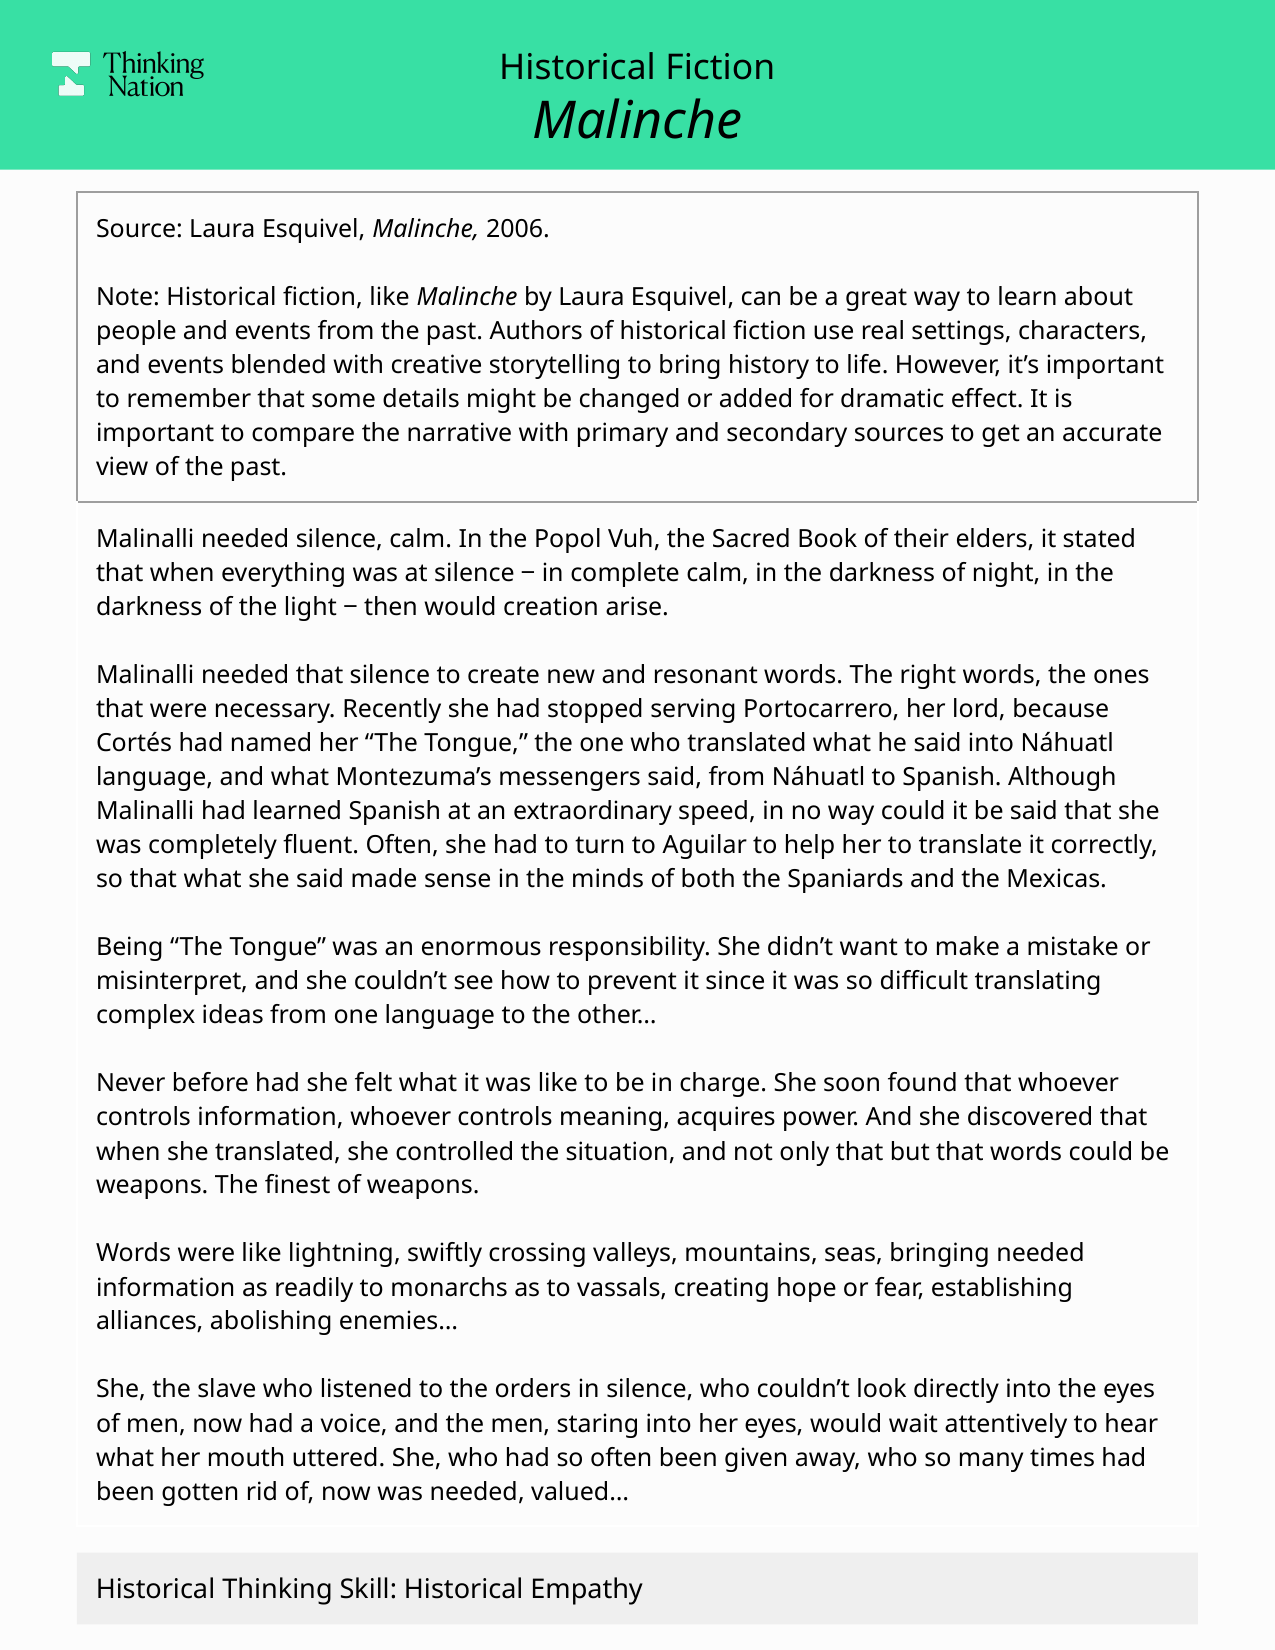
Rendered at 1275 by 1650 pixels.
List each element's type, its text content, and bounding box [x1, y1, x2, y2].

table_header Source: Laura Esquivel, Malinche, 2006. Note: Historical fiction, like Malinche by Laura Esquivel, can be a great way to learn about people and events from the past. Authors of historical fiction use real settings, characters, and events blended with creative storytelling to bring history to life. However, it’s important to remember that some details might be changed or added for dramatic effect. It is important to compare the narrative with primary and secondary sources to get an accurate view of the past. [78, 193, 1197, 501]
table_cell Malinalli needed silence, calm. In the Popol Vuh, the Sacred Book of their elders, it stated that when everything was at silence ‒ in complete calm, in the darkness of night, in the darkness of the light ‒ then would creation arise. Malinalli needed that silence to create new and resonant words. The right words, the ones that were necessary. Recently she had stopped serving Portocarrero, her lord, because Cortés had named her “The Tongue,” the one who translated what he said into Náhuatl language, and what Montezuma’s messengers said, from Náhuatl to Spanish. Although Malinalli had learned Spanish at an extraordinary speed, in no way could it be said that she was completely fluent. Often, she had to turn to Aguilar to help her to translate it correctly, so that what she said made sense in the minds of both the Spaniards and the Mexicas. Being “The Tongue” was an enormous responsibility. She didn’t want to make a mistake or misinterpret, and she couldn’t see how to prevent it since it was so difficult translating complex ideas from one language to the other… Never before had she felt what it was like to be in charge. She soon found that whoever controls information, whoever controls meaning, acquires power. And she discovered that when she translated, she controlled the situation, and not only that but that words could be weapons. The finest of weapons. Words were like lightning, swiftly crossing valleys, mountains, seas, bringing needed information as readily to monarchs as to vassals, creating hope or fear, establishing alliances, abolishing enemies… She, the slave who listened to the orders in silence, who couldn’t look directly into the eyes of men, now had a voice, and the men, staring into her eyes, would wait attentively to hear what her mouth uttered. She, who had so often been given away, who so many times had been gotten rid of, now was needed, valued… [78, 503, 1197, 1525]
picture [35, 37, 210, 110]
text_box Historical Fiction Malinche [0, 0, 1275, 170]
text_box Historical Thinking Skill: Historical Empathy [76, 1552, 1198, 1625]
